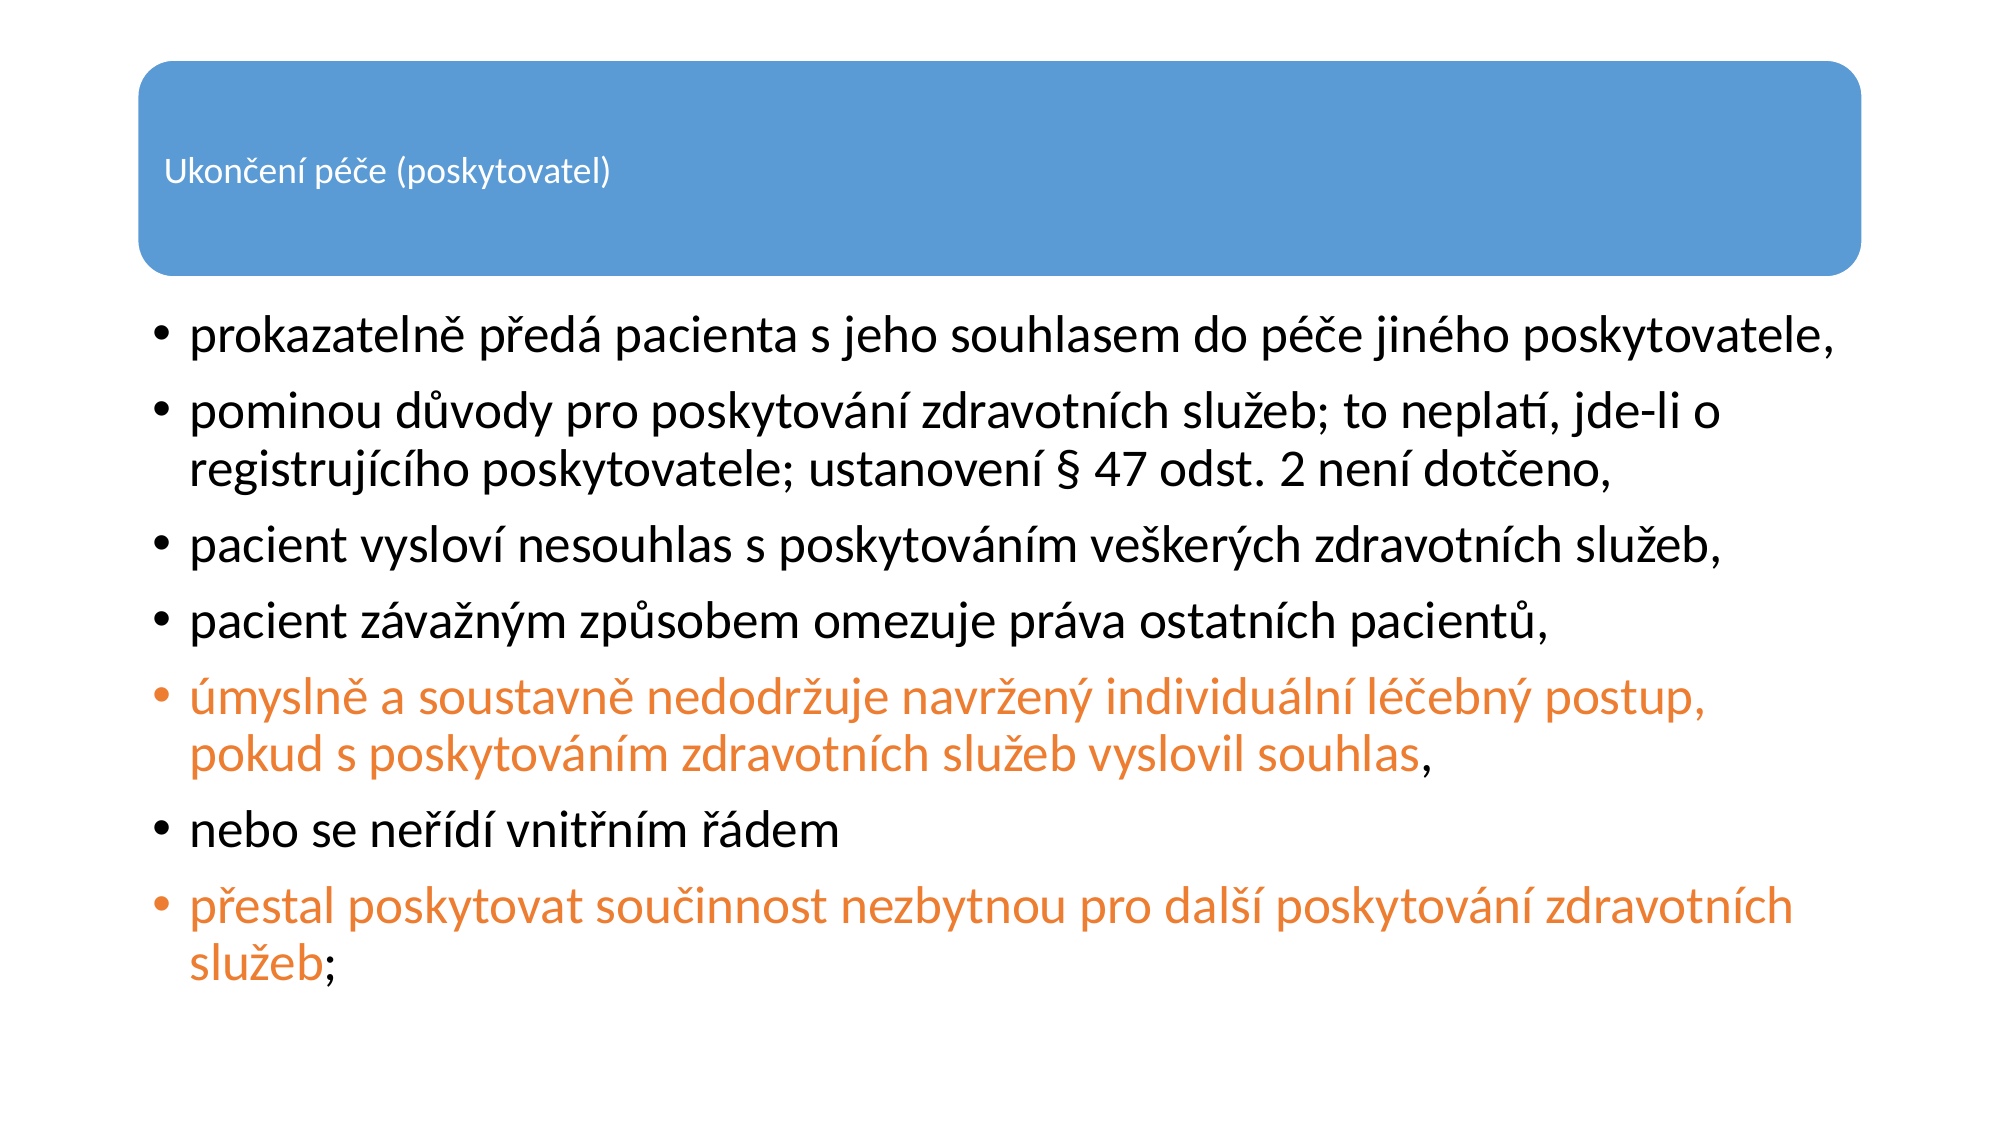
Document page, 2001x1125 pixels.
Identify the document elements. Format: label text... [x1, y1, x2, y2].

list prokazatelně předá pacienta s jeho souhlasem do péče jiného poskytovatele, pominou důvody pro poskytování zdravotních služeb; to neplatí, jde-li o registrujícího poskytovatele; ustanovení § 47 odst. 2 není dotčeno, pacient vysloví nesouhlas s poskytováním veškerých zdravotních služeb, pacient závažným způsobem omezuje práva ostatních pacientů, úmyslně a soustavně nedodržuje navržený individuální léčebný postup, pokud s poskytováním zdravotních služeb vyslovil souhlas, nebo se neřídí vnitřním řádem přestal poskytovat součinnost nezbytnou pro další poskytování zdravotních služeb; [137, 299, 1863, 1014]
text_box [137, 59, 1863, 278]
